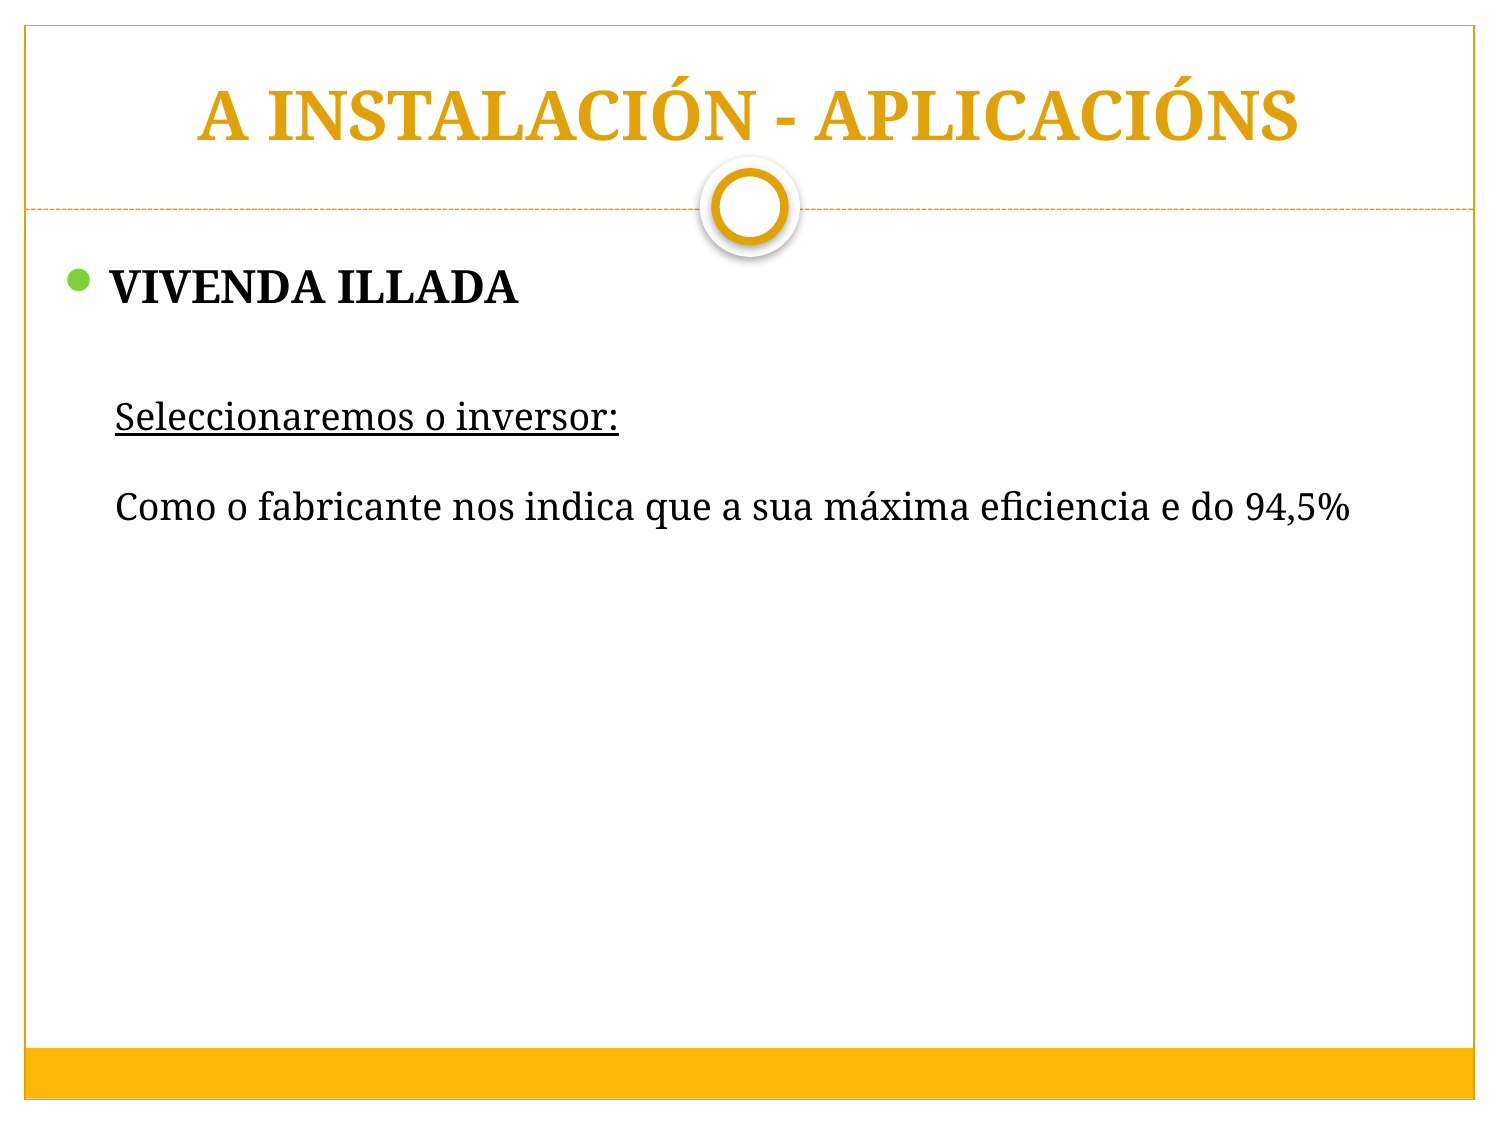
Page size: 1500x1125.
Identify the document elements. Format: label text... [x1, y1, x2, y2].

title A INSTALACIÓN - APLICACIÓNS [49, 37, 1450, 162]
list VIVENDA ILLADA [49, 250, 1445, 1001]
